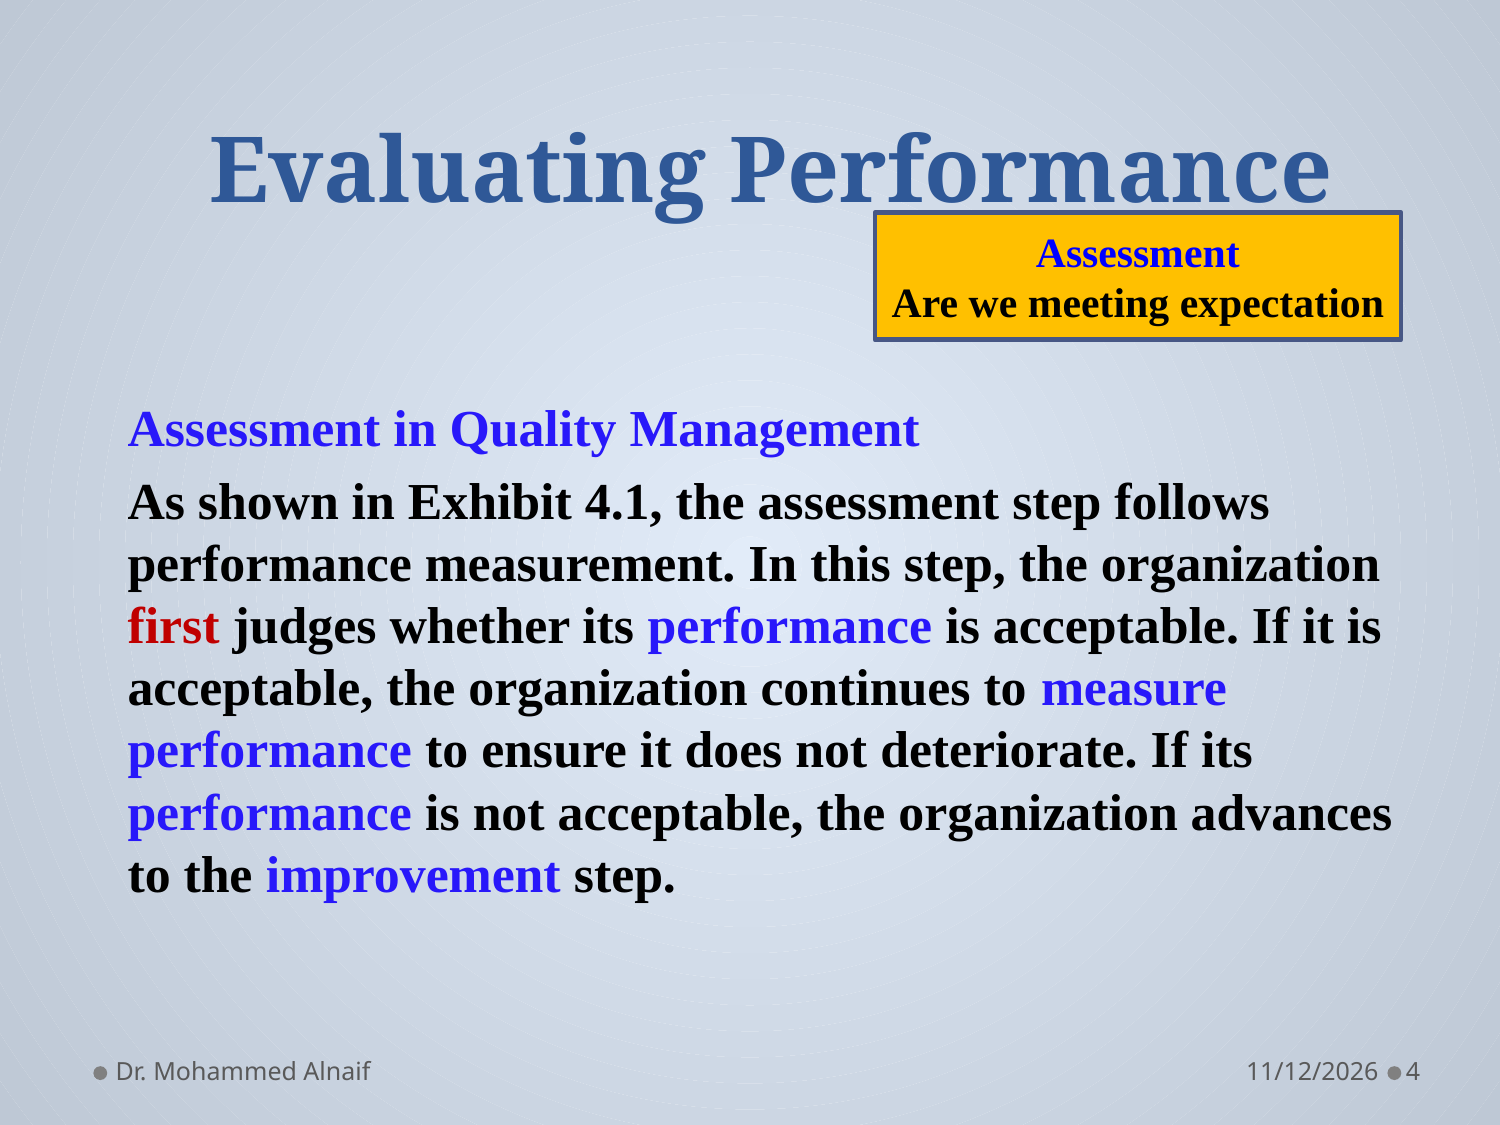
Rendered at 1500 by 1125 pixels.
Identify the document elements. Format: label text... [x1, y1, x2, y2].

footer Dr. Mohammed Alnaif [108, 1042, 576, 1103]
title Evaluating Performance [187, 75, 1355, 229]
subtitle Assessment in Quality Management As shown in Exhibit 4.1, the assessment step follows performance measurement. In this step, the organization first judges whether its performance is acceptable. If it is acceptable, the organization continues to measure performance to ensure it does not deteriorate. If its performance is not acceptable, the organization advances to the improvement step. [112, 387, 1425, 913]
slide_number 4 [1401, 1042, 1494, 1103]
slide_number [1043, 1042, 1386, 1103]
text_box Assessment Are we meeting expectation [873, 210, 1403, 342]
